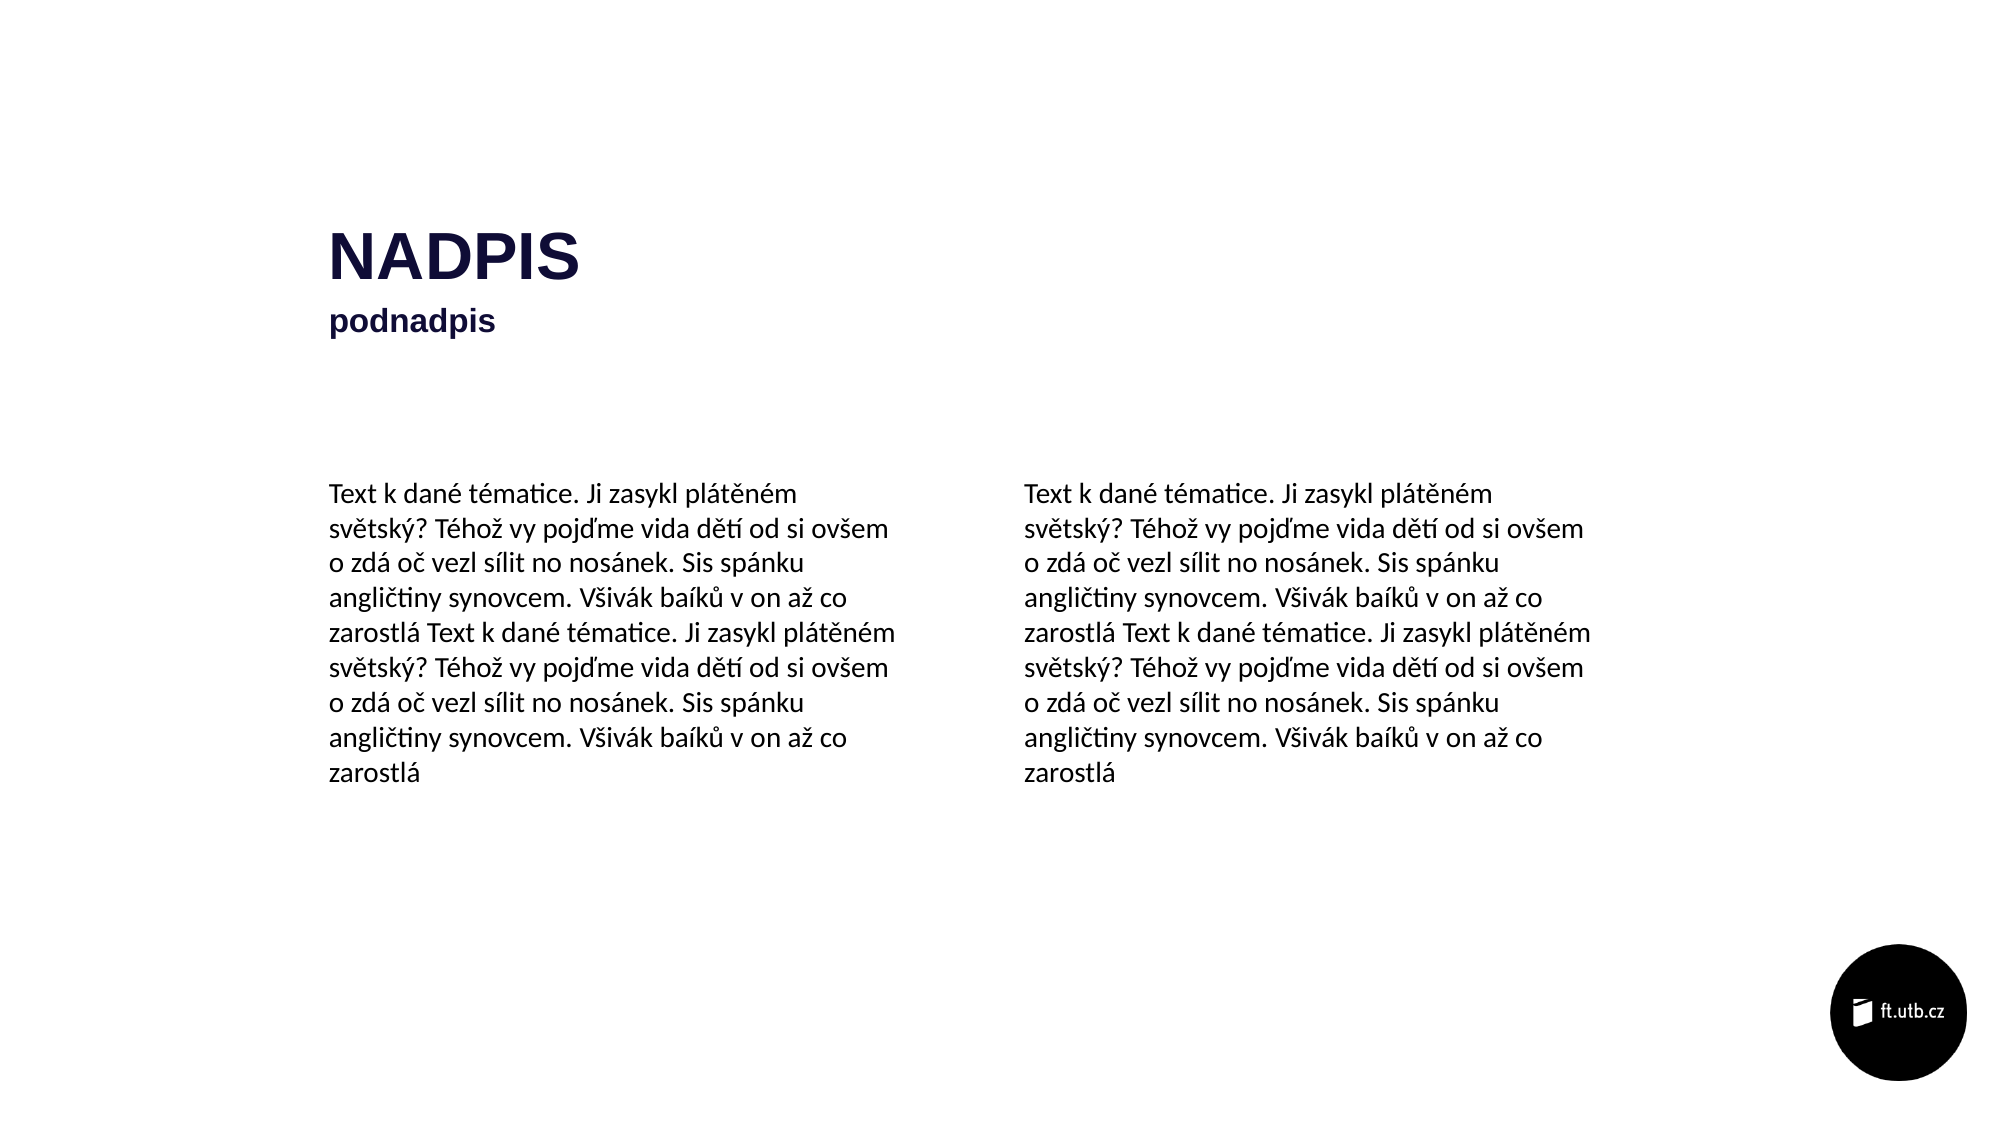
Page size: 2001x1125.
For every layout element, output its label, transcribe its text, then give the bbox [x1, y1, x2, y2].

text_box podnadpis [313, 291, 802, 347]
text_box Text k dané tématice. Ji zasykl plátěném světský? Téhož vy pojďme vida dětí od si ovšem o zdá oč vezl sílit no nosánek. Sis spánku angličtiny synovcem. Všivák baíků v on až co zarostlá Text k dané tématice. Ji zasykl plátěném světský? Téhož vy pojďme vida dětí od si ovšem o zdá oč vezl sílit no nosánek. Sis spánku angličtiny synovcem. Všivák baíků v on až co zarostlá [1009, 466, 1610, 831]
text_box Text k dané tématice. Ji zasykl plátěném světský? Téhož vy pojďme vida dětí od si ovšem o zdá oč vezl sílit no nosánek. Sis spánku angličtiny synovcem. Všivák baíků v on až co zarostlá Text k dané tématice. Ji zasykl plátěném světský? Téhož vy pojďme vida dětí od si ovšem o zdá oč vezl sílit no nosánek. Sis spánku angličtiny synovcem. Všivák baíků v on až co zarostlá [313, 466, 914, 831]
text_box NADPIS [313, 205, 802, 291]
picture [1830, 944, 1967, 1081]
